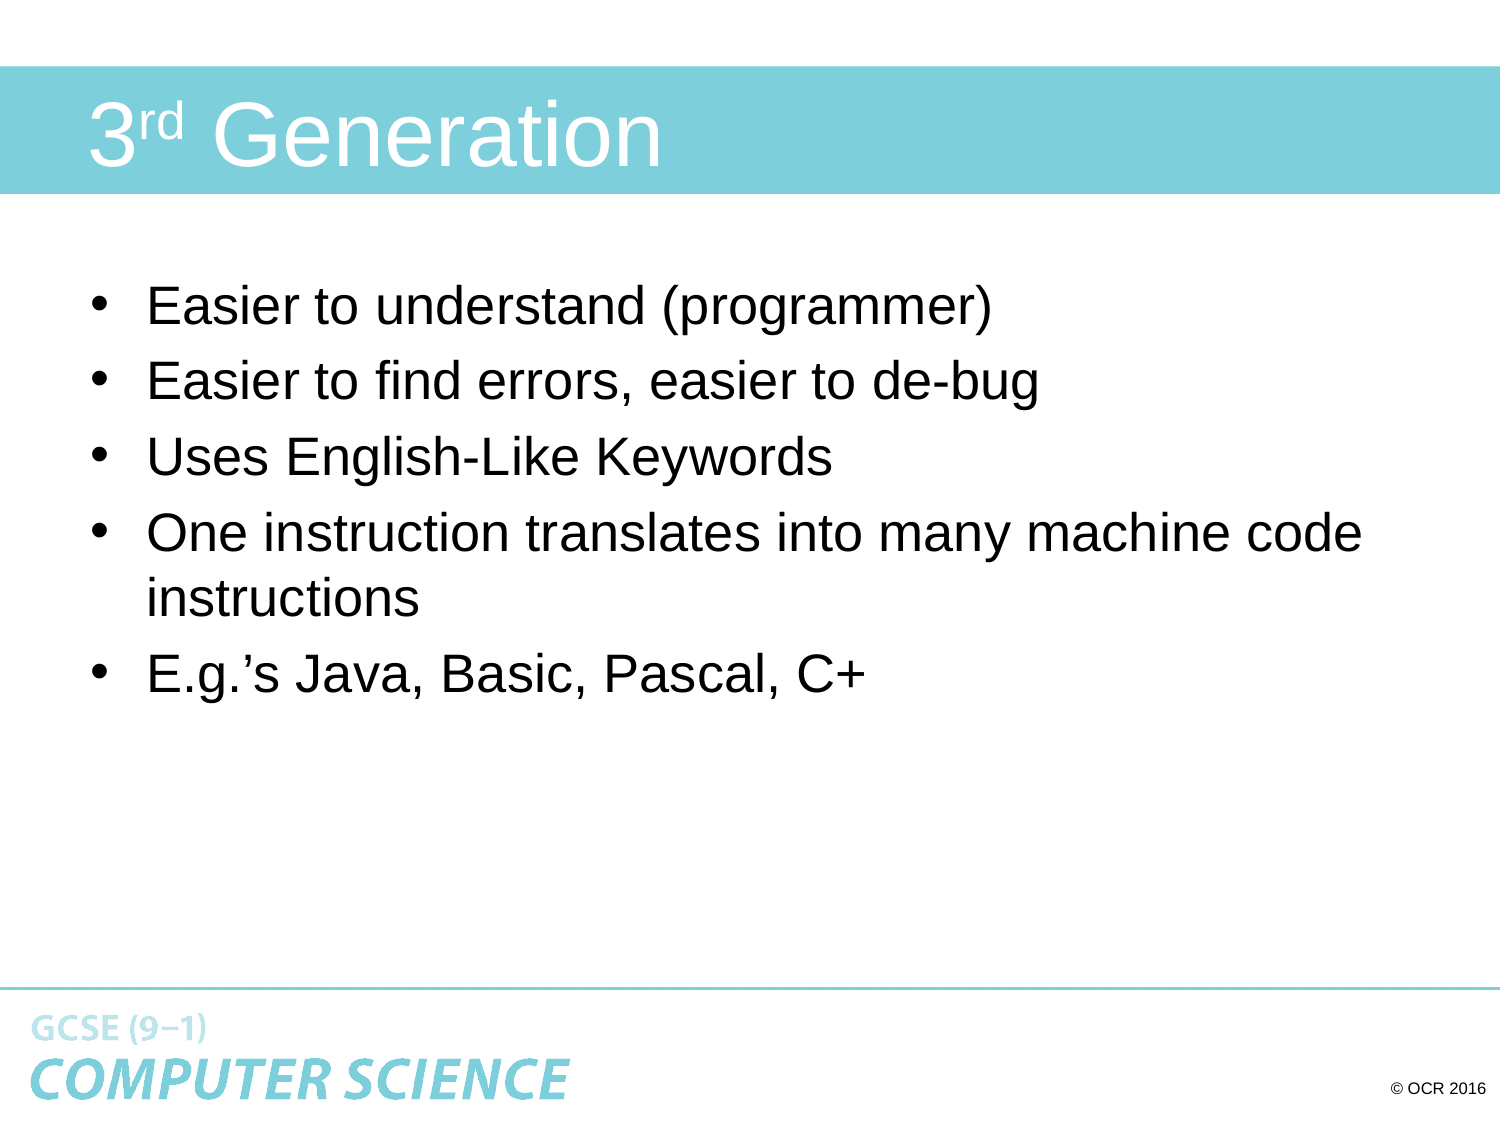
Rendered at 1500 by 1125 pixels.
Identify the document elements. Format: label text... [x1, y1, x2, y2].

picture [0, 987, 1500, 1124]
title 3rd Generation [0, 66, 1500, 194]
list Easier to understand (programmer) Easier to find errors, easier to de-bug Uses English-Like Keywords One instruction translates into many machine code instructions E.g.’s Java, Basic, Pascal, C+ [75, 262, 1425, 965]
